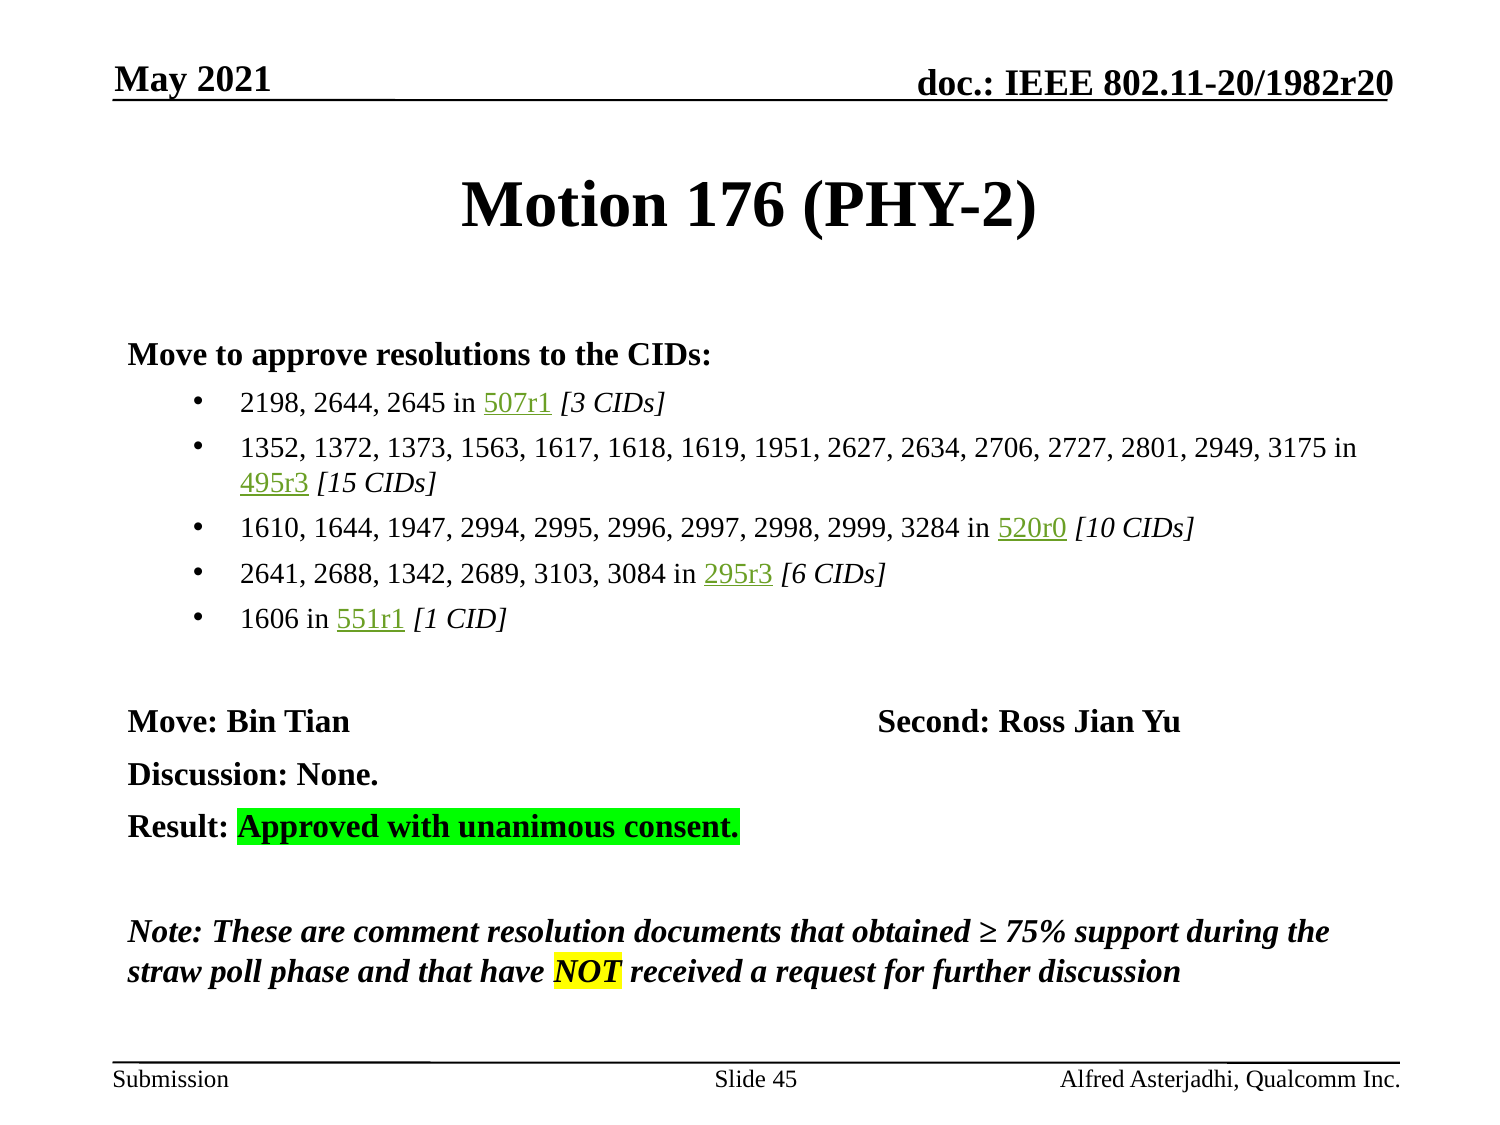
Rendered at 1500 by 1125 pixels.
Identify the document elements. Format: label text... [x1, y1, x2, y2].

footer Alfred Asterjadhi, Qualcomm Inc. [878, 1061, 1402, 1093]
title Motion 176 (PHY-2) [112, 112, 1388, 288]
list Move to approve resolutions to the CIDs: 2198, 2644, 2645 in 507r1 [3 CIDs] 1352, 1372, 1373, 1563, 1617, 1618, 1619, 1951, 2627, 2634, 2706, 2727, 2801, 2949, 3175 in 495r3 [15 CIDs] 1610, 1644, 1947, 2994, 2995, 2996, 2997, 2998, 2999, 3284 in 520r0 [10 CIDs] 2641, 2688, 1342, 2689, 3103, 3084 in 295r3 [6 CIDs] 1606 in 551r1 [1 CID] Move: Bin Tian Second: Ross Jian Yu Discussion: None. Result: Approved with unanimous consent. Note: These are comment resolution documents that obtained ≥ 75% support during the straw poll phase and that have NOT received a request for further discussion [112, 324, 1388, 1063]
slide_number Slide 45 [712, 1061, 800, 1123]
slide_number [114, 54, 423, 100]
